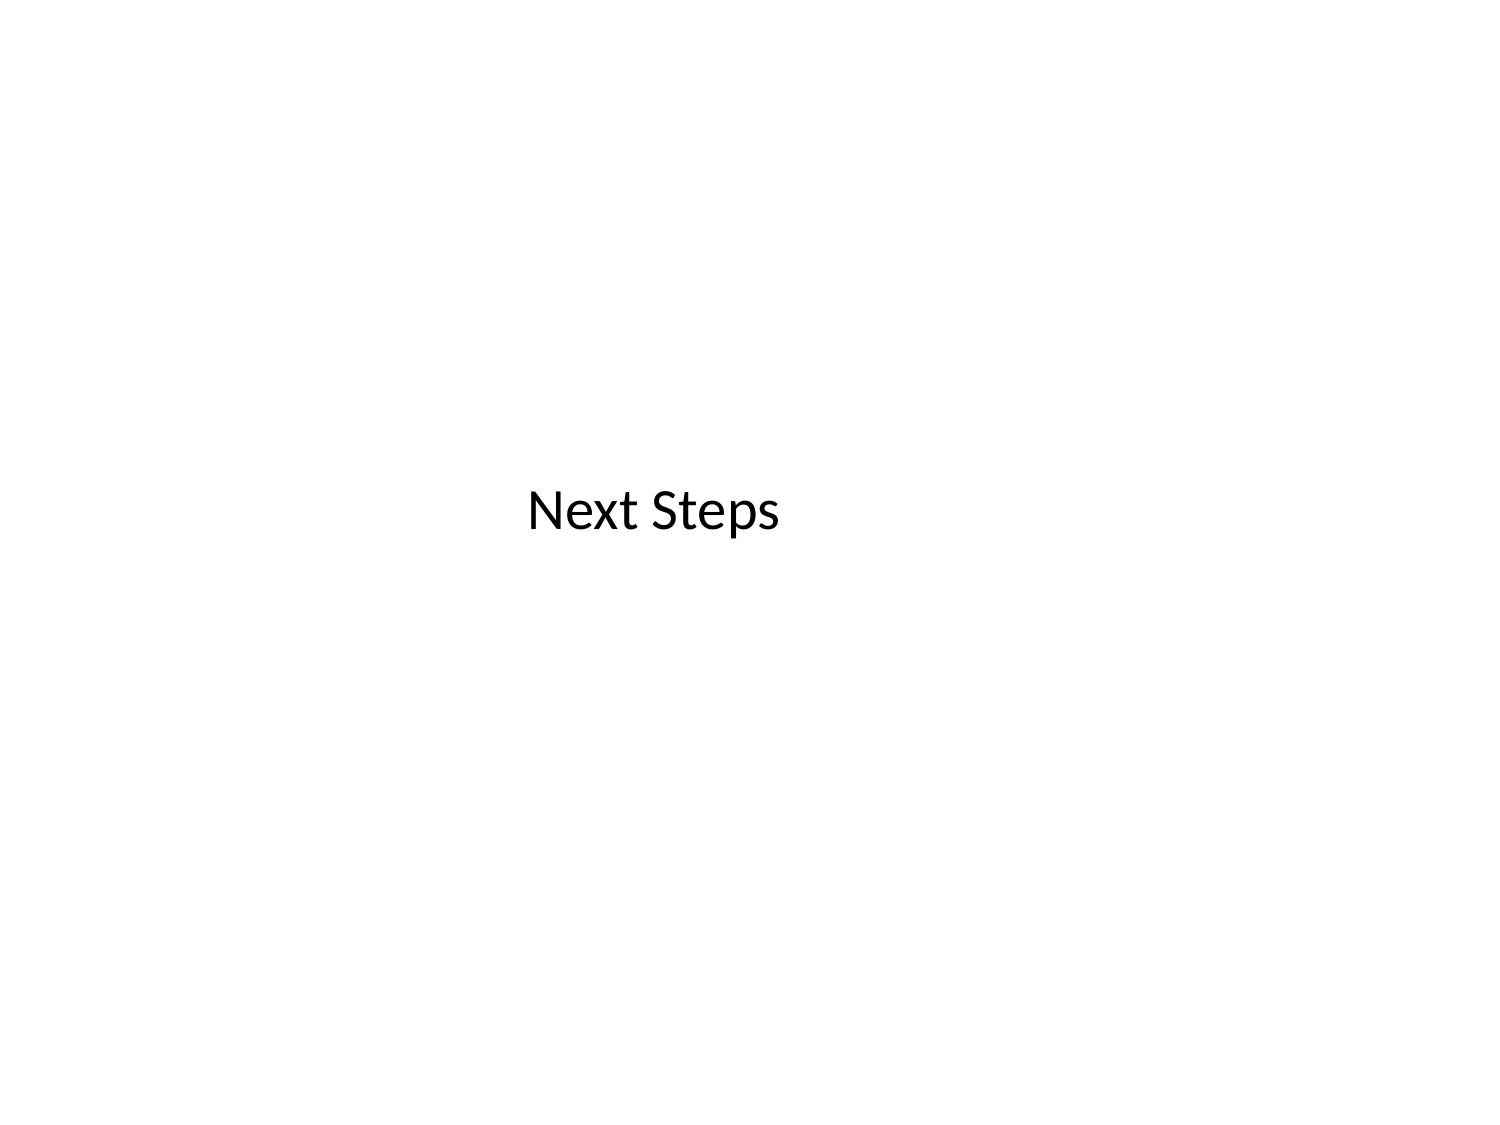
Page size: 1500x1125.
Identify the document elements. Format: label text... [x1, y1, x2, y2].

title Next Steps [512, 462, 925, 550]
